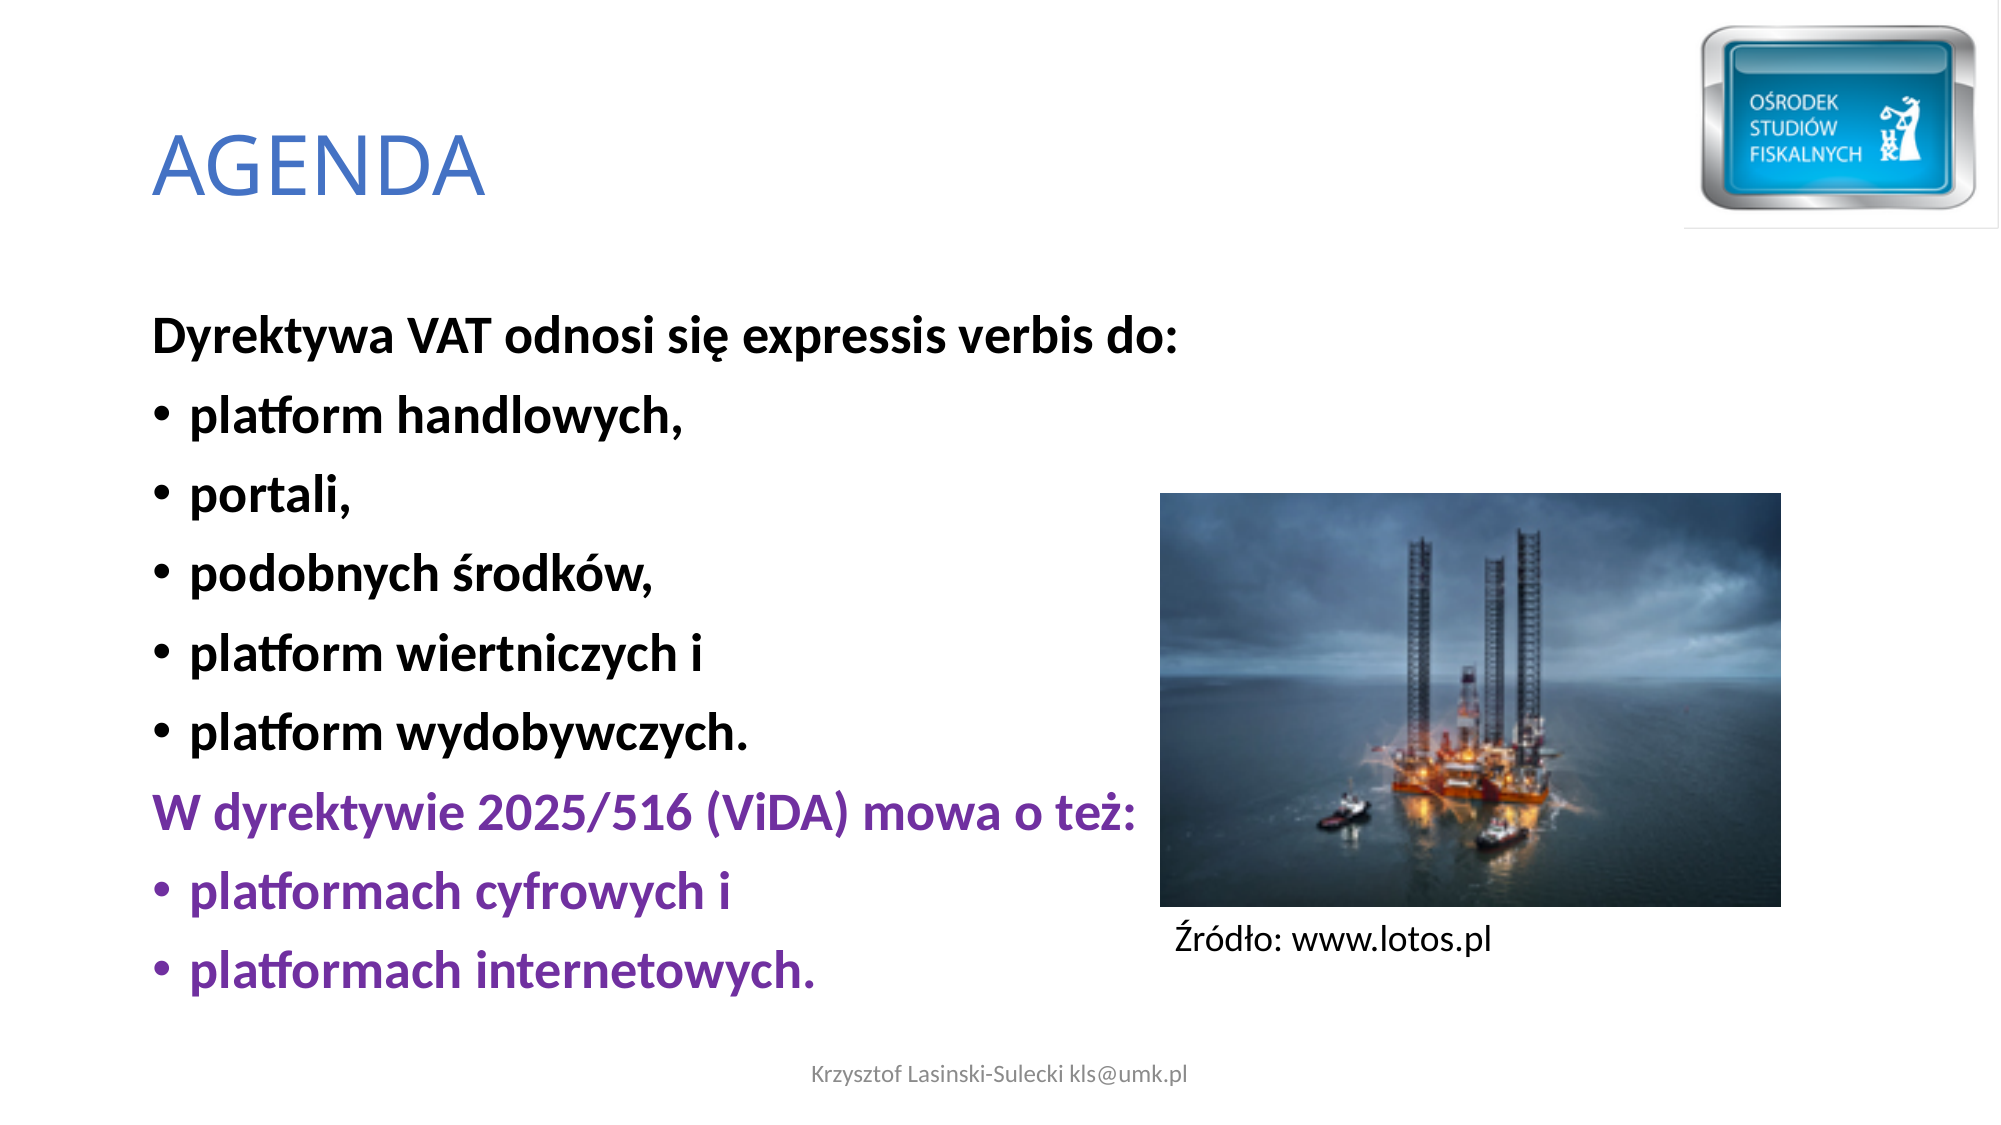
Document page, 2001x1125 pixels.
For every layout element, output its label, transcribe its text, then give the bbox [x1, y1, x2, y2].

text_box Źródło: www.lotos.pl [1160, 907, 1781, 967]
picture [1684, 0, 2000, 230]
list Dyrektywa VAT odnosi się expressis verbis do: platform handlowych, portali, podobnych środków, platform wiertniczych i platform wydobywczych. W dyrektywie 2025/516 (ViDA) mowa o też: platformach cyfrowych i platformach internetowych. [137, 299, 1863, 1014]
picture [1159, 493, 1781, 907]
title AGENDA [137, 59, 1863, 278]
footer Krzysztof Lasinski-Sulecki kls@umk.pl [662, 1042, 1338, 1103]
